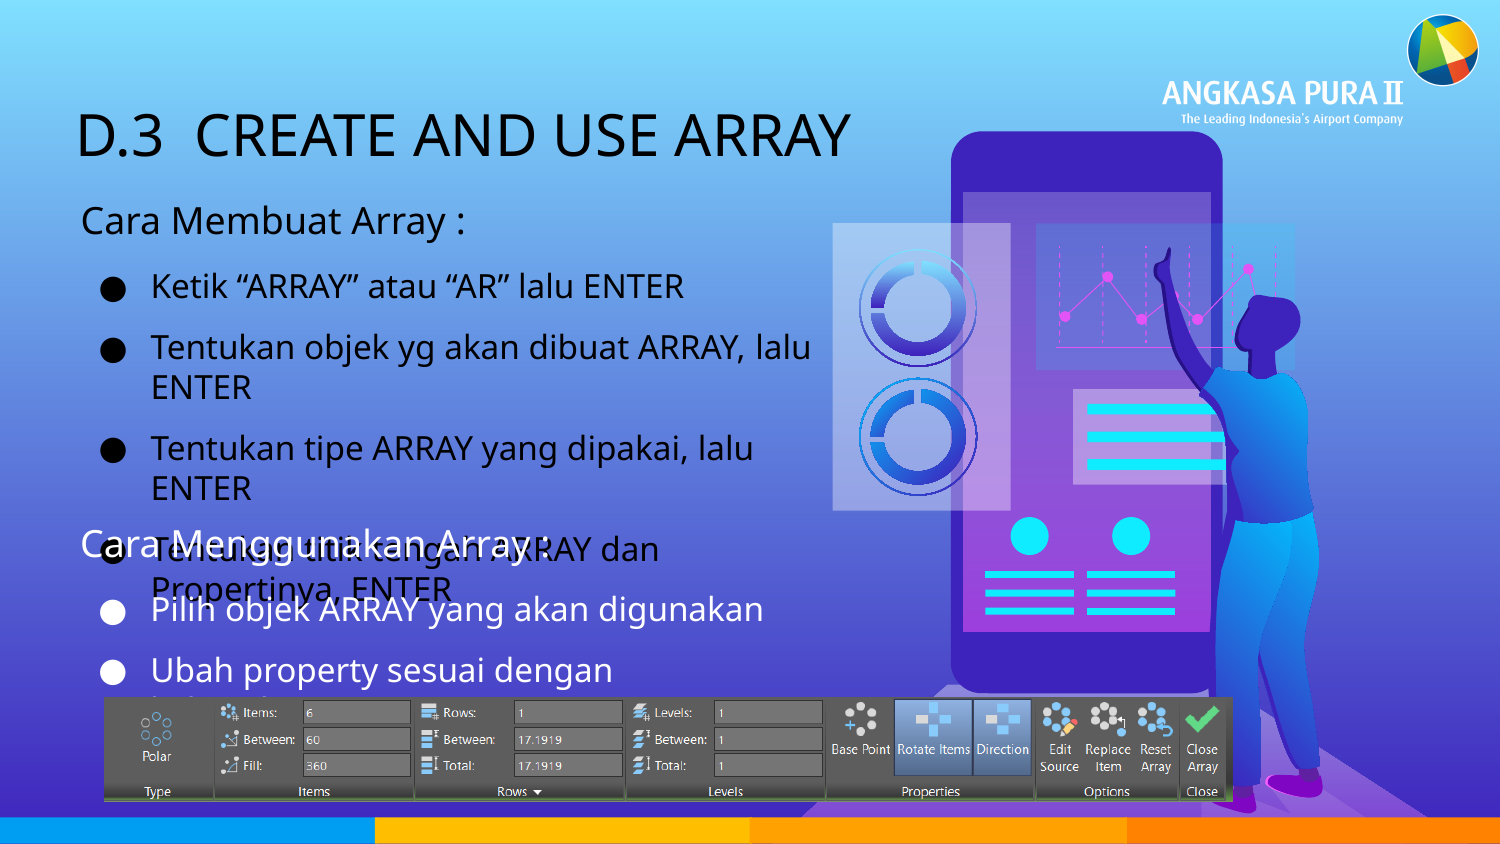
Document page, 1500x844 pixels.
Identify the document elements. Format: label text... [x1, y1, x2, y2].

list Ketik “ARRAY” atau “AR” lalu ENTER Tentukan objek yg akan dibuat ARRAY, lalu ENTER Tentukan tipe ARRAY yang dipakai, lalu ENTER Tentukan titik tengah ARRAY dan Propertinya, ENTER [60, 250, 744, 517]
picture [104, 696, 1233, 803]
subtitle Cara Membuat Array : [65, 188, 744, 250]
title D.3 CREATE AND USE ARRAY [60, 83, 1064, 181]
text_box Pilih objek ARRAY yang akan digunakan Ubah property sesuai dengan kebutuhan [60, 573, 744, 815]
text_box Cara Menggunakan Array : [65, 511, 744, 573]
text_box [749, 131, 1500, 816]
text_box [0, 817, 1500, 844]
picture [1162, 14, 1479, 126]
